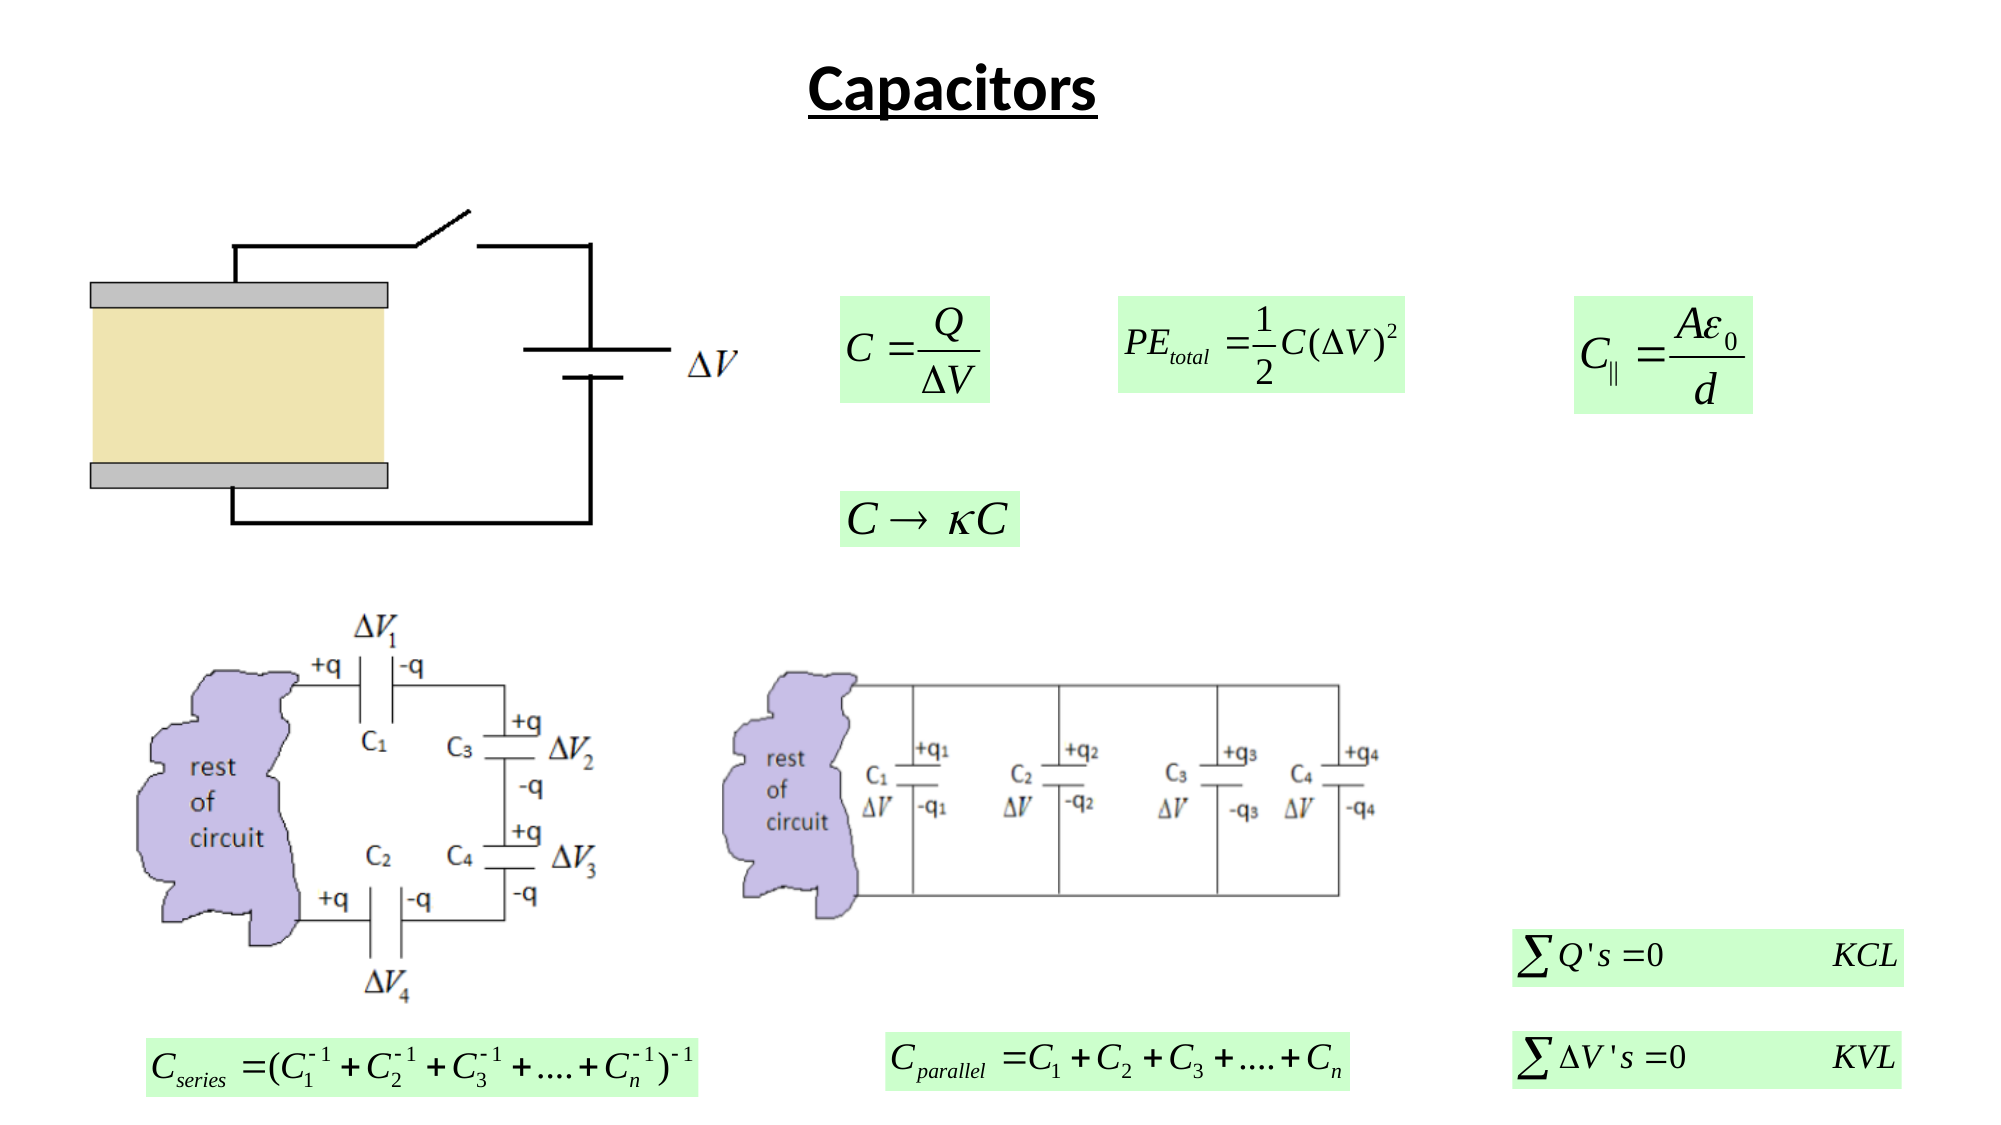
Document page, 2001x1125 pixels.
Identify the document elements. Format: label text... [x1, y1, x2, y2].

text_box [1512, 928, 1905, 987]
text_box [698, 653, 1499, 929]
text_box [64, 166, 780, 587]
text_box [840, 295, 990, 404]
text_box Capacitors [793, 36, 1162, 132]
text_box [1117, 295, 1406, 393]
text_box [840, 490, 1020, 547]
picture [107, 591, 628, 1015]
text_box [1573, 295, 1754, 415]
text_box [146, 1037, 699, 1097]
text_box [1512, 1030, 1902, 1089]
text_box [885, 1031, 1350, 1092]
